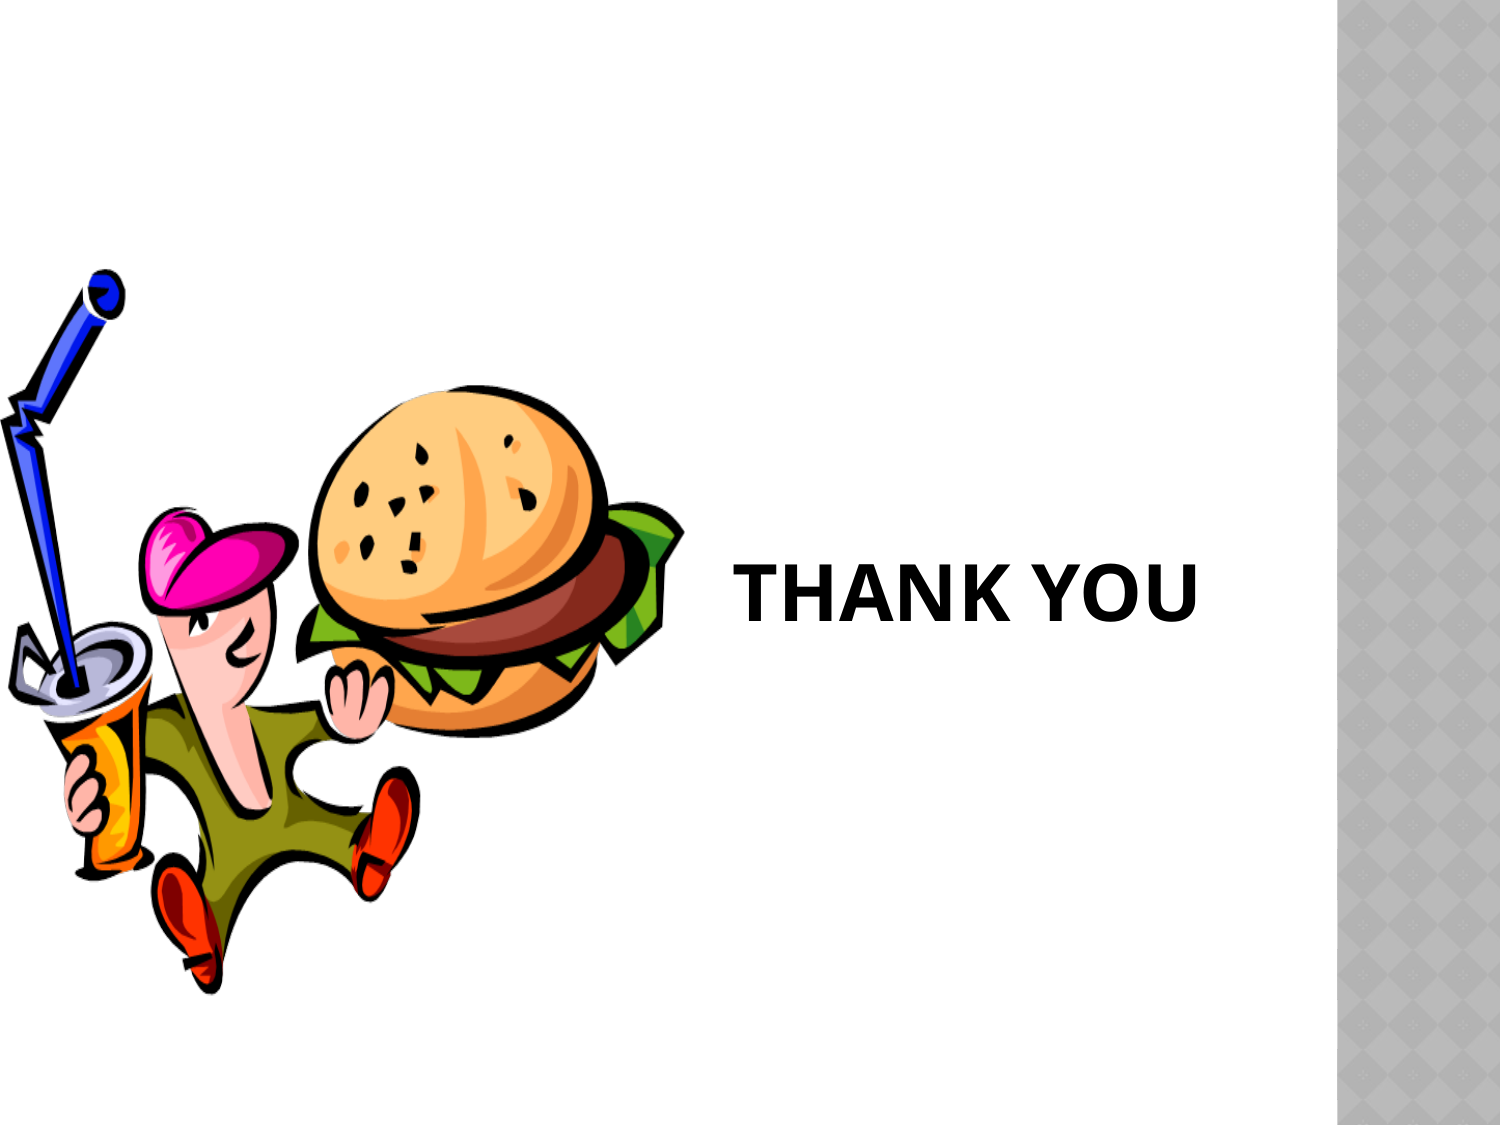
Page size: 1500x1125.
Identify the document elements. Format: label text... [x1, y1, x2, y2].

title Thank you [725, 450, 1363, 638]
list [0, 261, 688, 1001]
